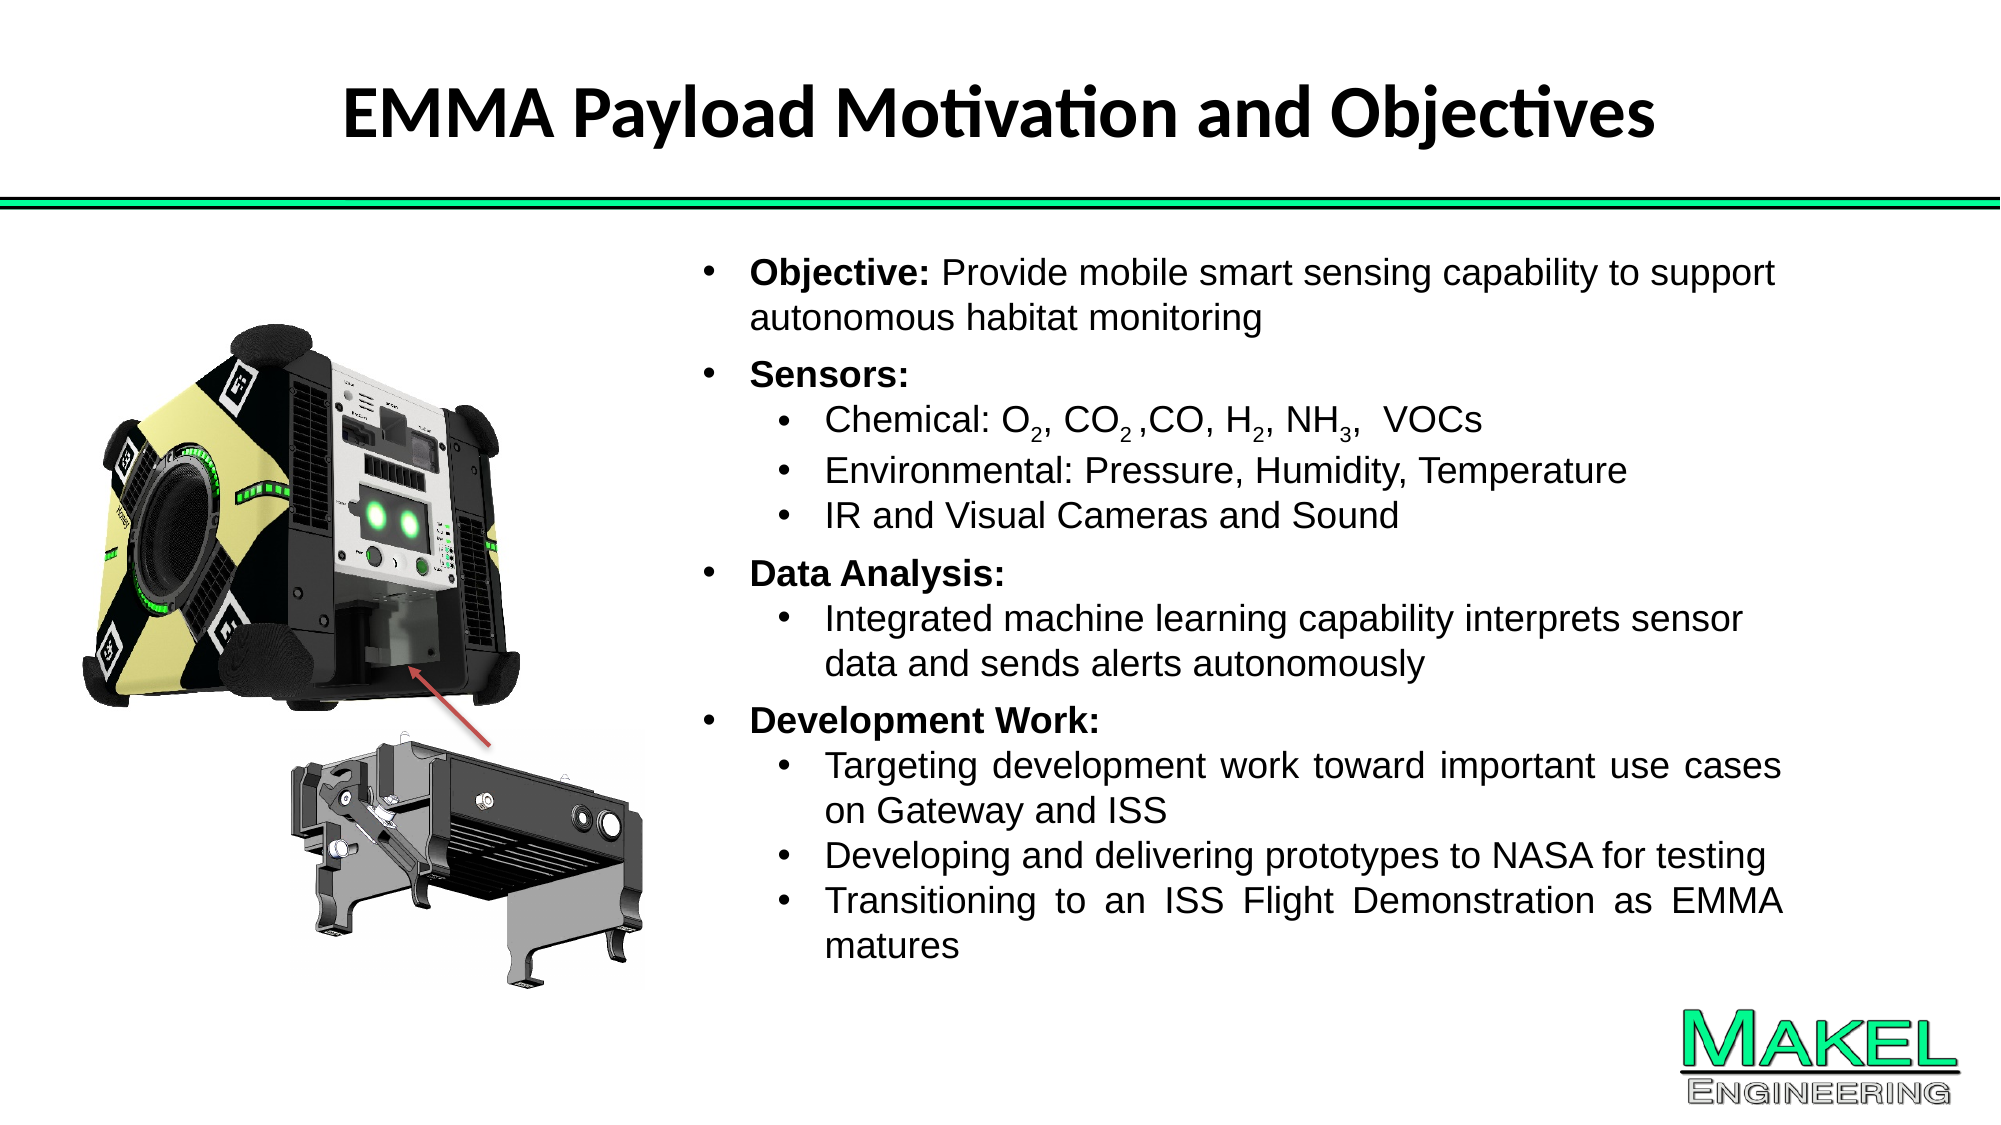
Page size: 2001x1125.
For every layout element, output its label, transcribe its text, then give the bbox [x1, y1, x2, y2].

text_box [67, 295, 645, 991]
text_box Objective: Provide mobile smart sensing capability to support autonomous habitat monitoring Sensors: Chemical: O2, CO2 ,CO, H2, NH3, VOCs Environmental: Pressure, Humidity, Temperature IR and Visual Cameras and Sound Data Analysis: Integrated machine learning capability interprets sensor data and sends alerts autonomously Development Work: Targeting development work toward important use cases on Gateway and ISS Developing and delivering prototypes to NASA for testing Transitioning to an ISS Flight Demonstration as EMMA matures [687, 240, 1797, 1019]
picture [1662, 1004, 1976, 1111]
title EMMA Payload Motivation and Objectives [99, 13, 1901, 202]
